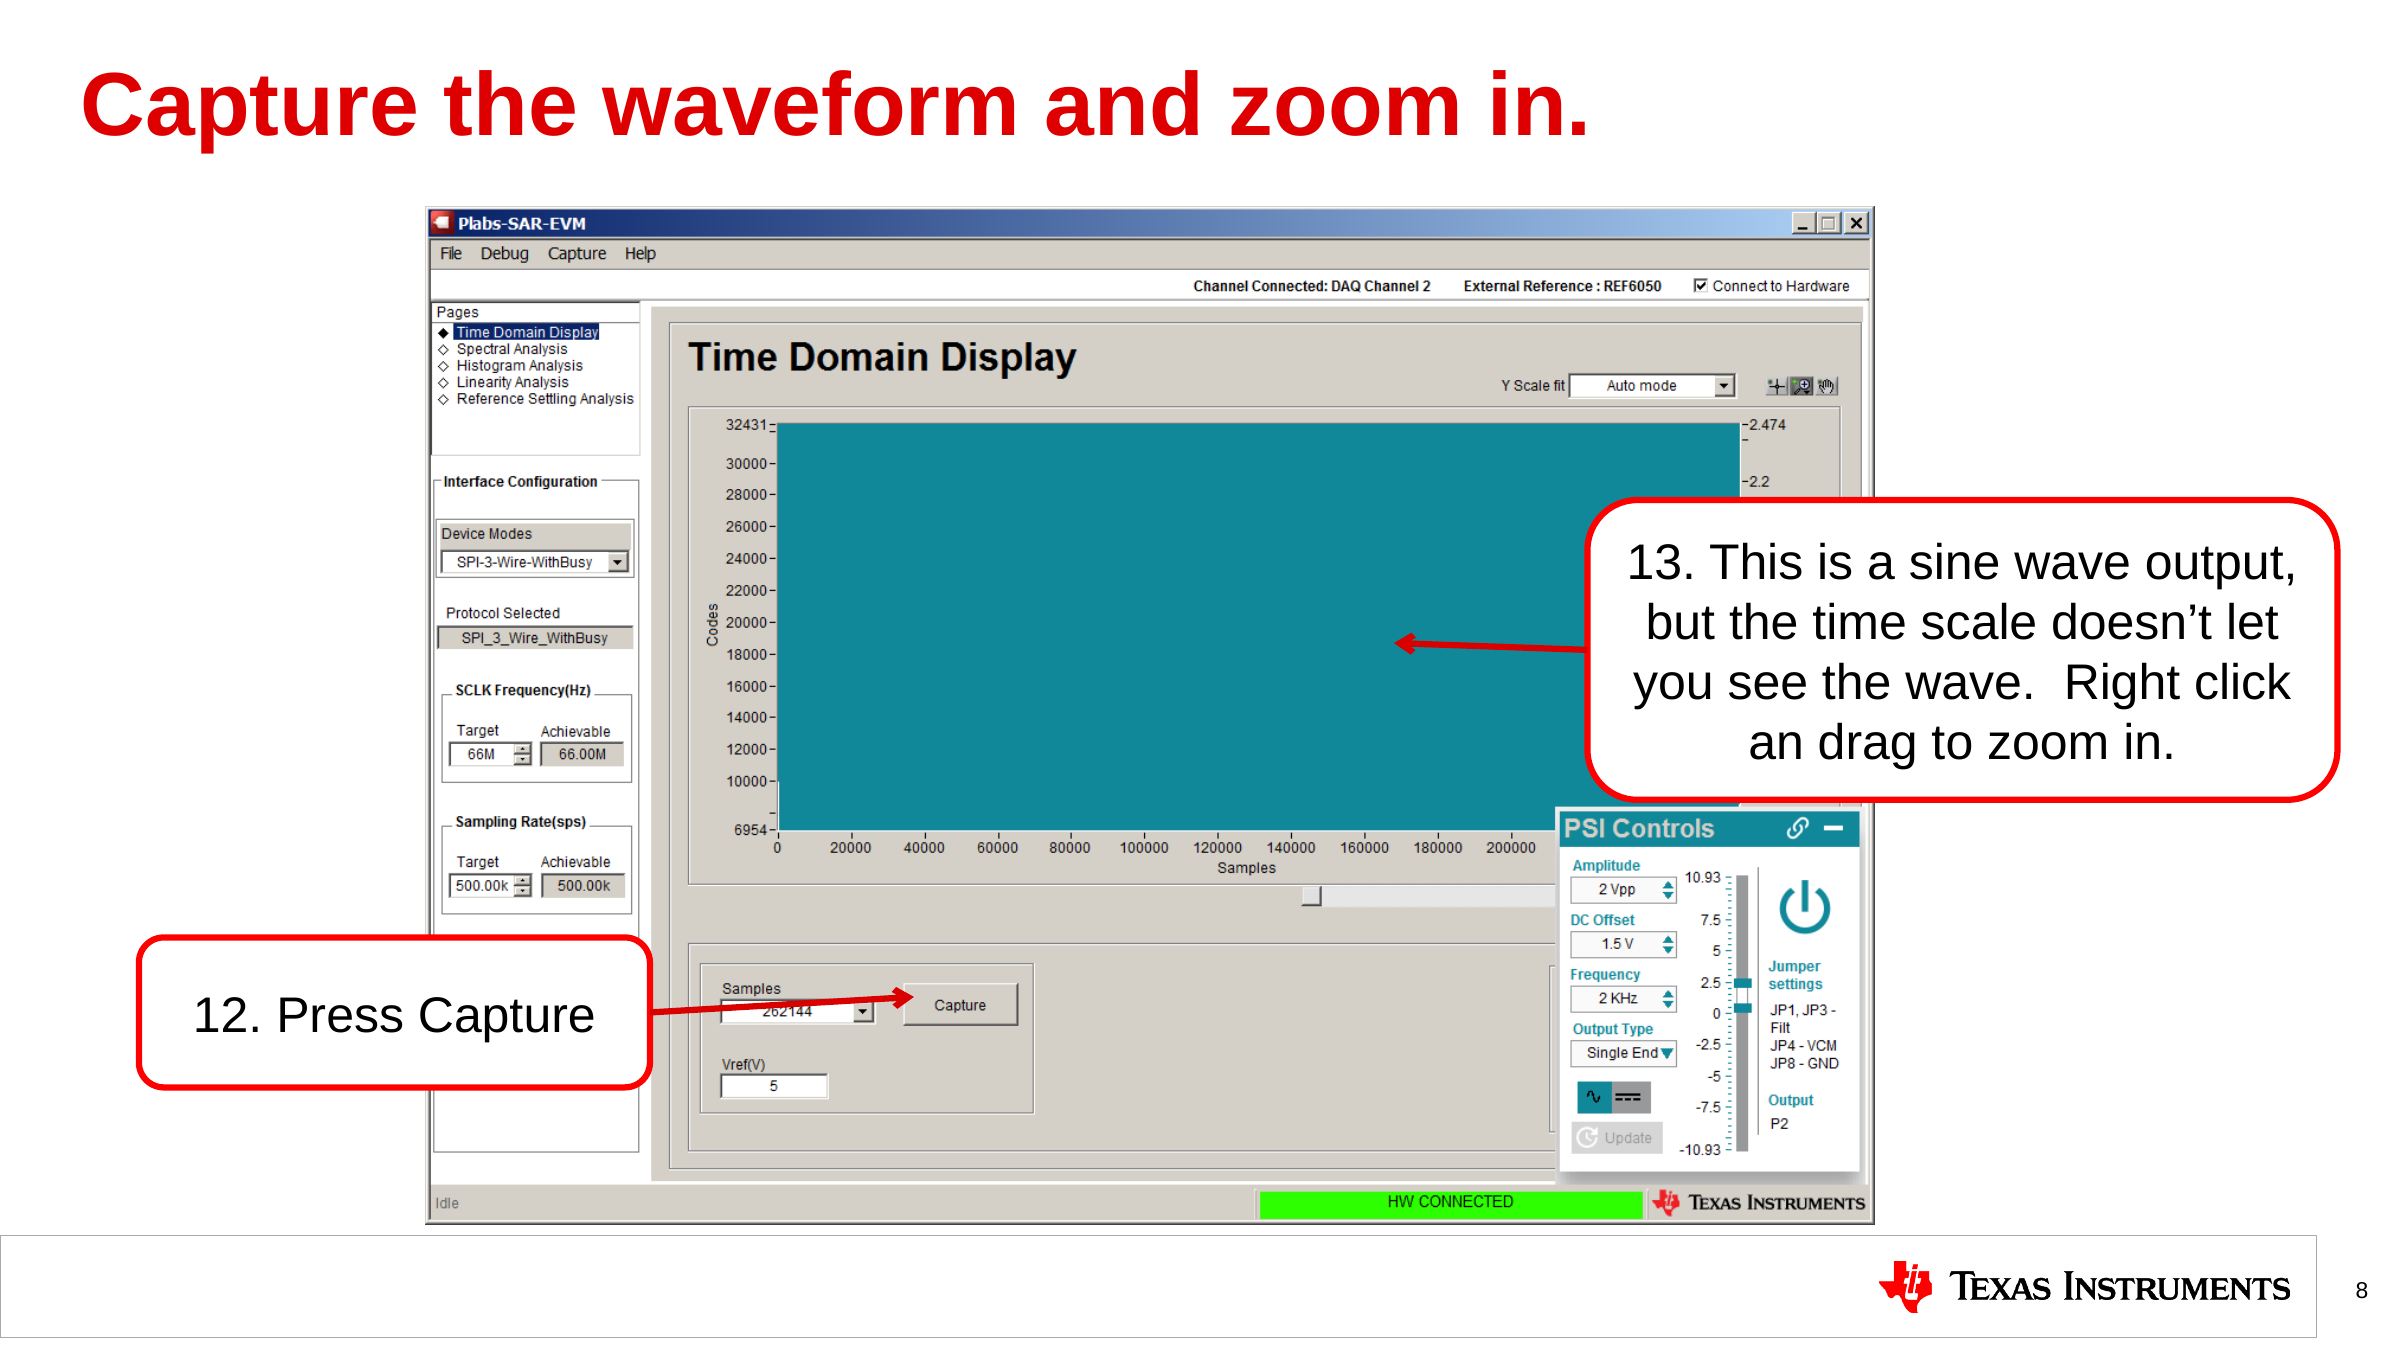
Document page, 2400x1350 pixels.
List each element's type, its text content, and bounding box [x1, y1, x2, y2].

title Capture the waveform and zoom in. [60, 27, 2282, 189]
picture [424, 205, 1876, 1226]
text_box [138, 937, 915, 1088]
slide_number 8 [1828, 1265, 2389, 1307]
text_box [1393, 499, 2338, 801]
picture [1879, 1307, 2290, 1313]
picture [1879, 1261, 2290, 1265]
